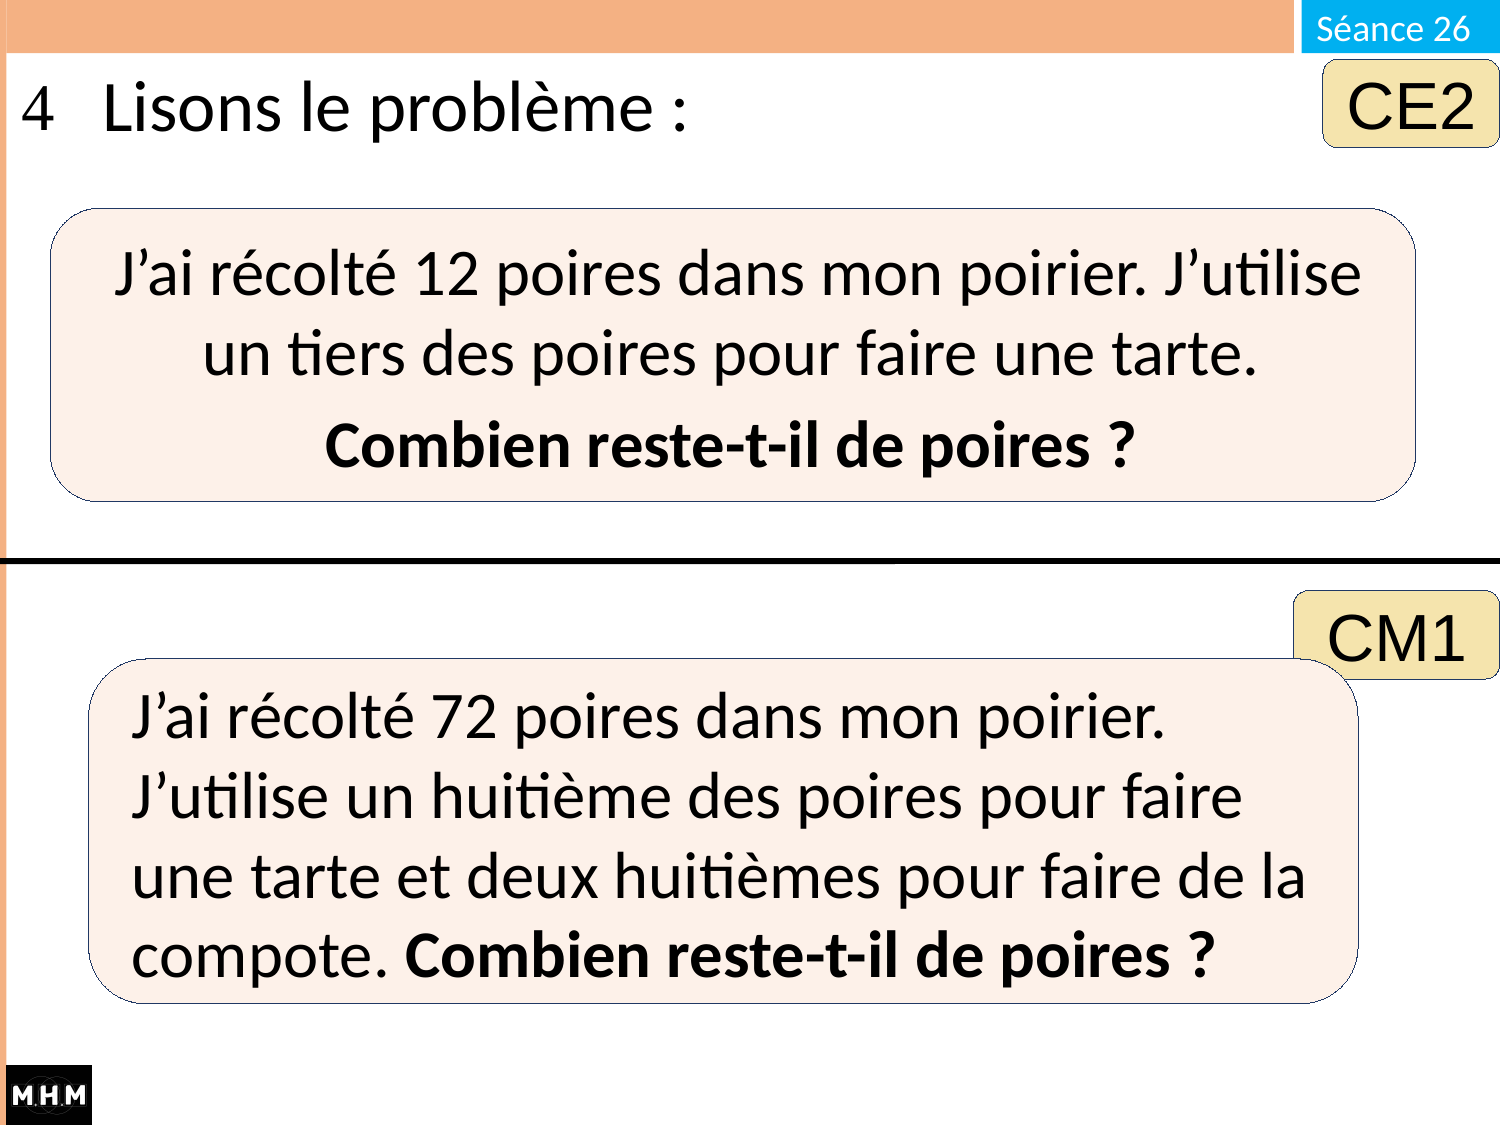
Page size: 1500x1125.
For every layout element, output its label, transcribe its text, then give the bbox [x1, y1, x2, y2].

text_box CM1 [1293, 590, 1500, 680]
text_box CE2 [1322, 59, 1500, 148]
text_box J’ai récolté 72 poires dans mon poirier. J’utilise un huitième des poires pour faire une tarte et deux huitièmes pour faire de la compote. Combien reste-t-il de poires ? [88, 658, 1359, 1004]
picture [6, 1065, 92, 1125]
text_box J’ai récolté 12 poires dans mon poirier. J’utilise un tiers des poires pour faire une tarte. Combien reste-t-il de poires ? [50, 208, 1416, 502]
title Lisons le problème : [87, 32, 1382, 157]
